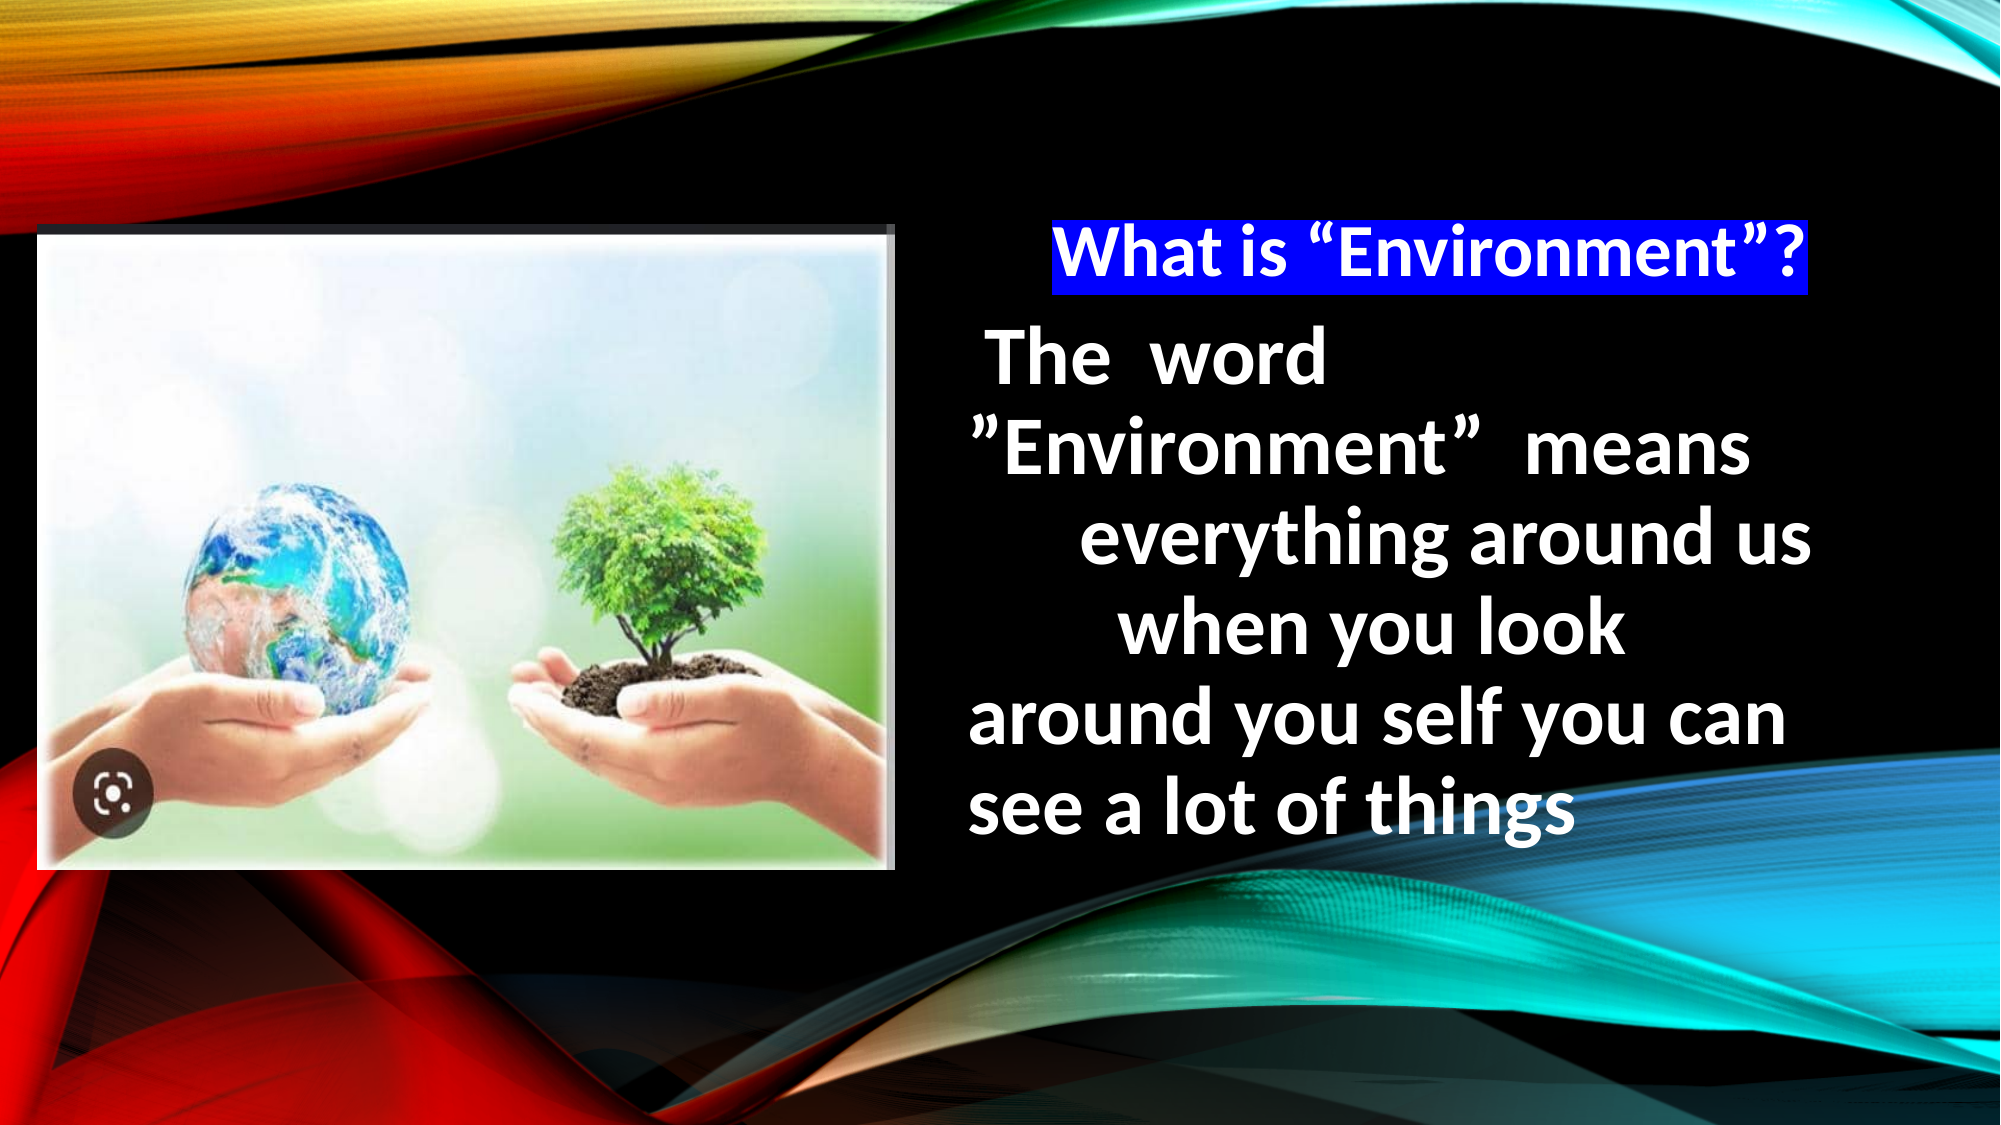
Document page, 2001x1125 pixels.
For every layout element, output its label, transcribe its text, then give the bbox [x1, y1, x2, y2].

subtitle What is “Environment”? The word ”Environment” means everything around us when you look around you self you can see a lot of things [952, 203, 1873, 936]
picture [0, 0, 2000, 1125]
